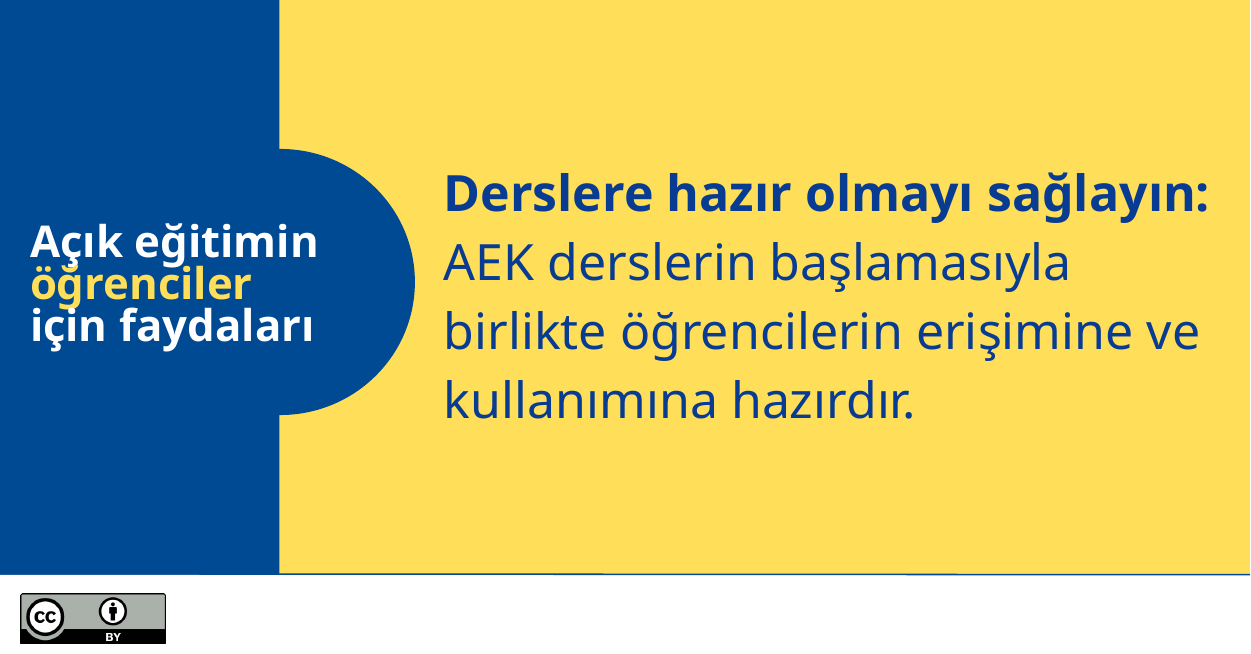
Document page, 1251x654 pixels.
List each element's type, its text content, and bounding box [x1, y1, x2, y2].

text_box [0, 0, 280, 573]
picture [20, 592, 166, 645]
text_box Derslere hazır olmayı sağlayın: AEK derslerin başlamasıyla birlikte öğrencilerin erişimine ve kullanımına hazırdır. [428, 137, 1227, 444]
text_box Açık eğitimin öğrenciler için faydaları [15, 209, 356, 366]
text_box [0, 582, 1250, 654]
text_box [167, 148, 415, 416]
